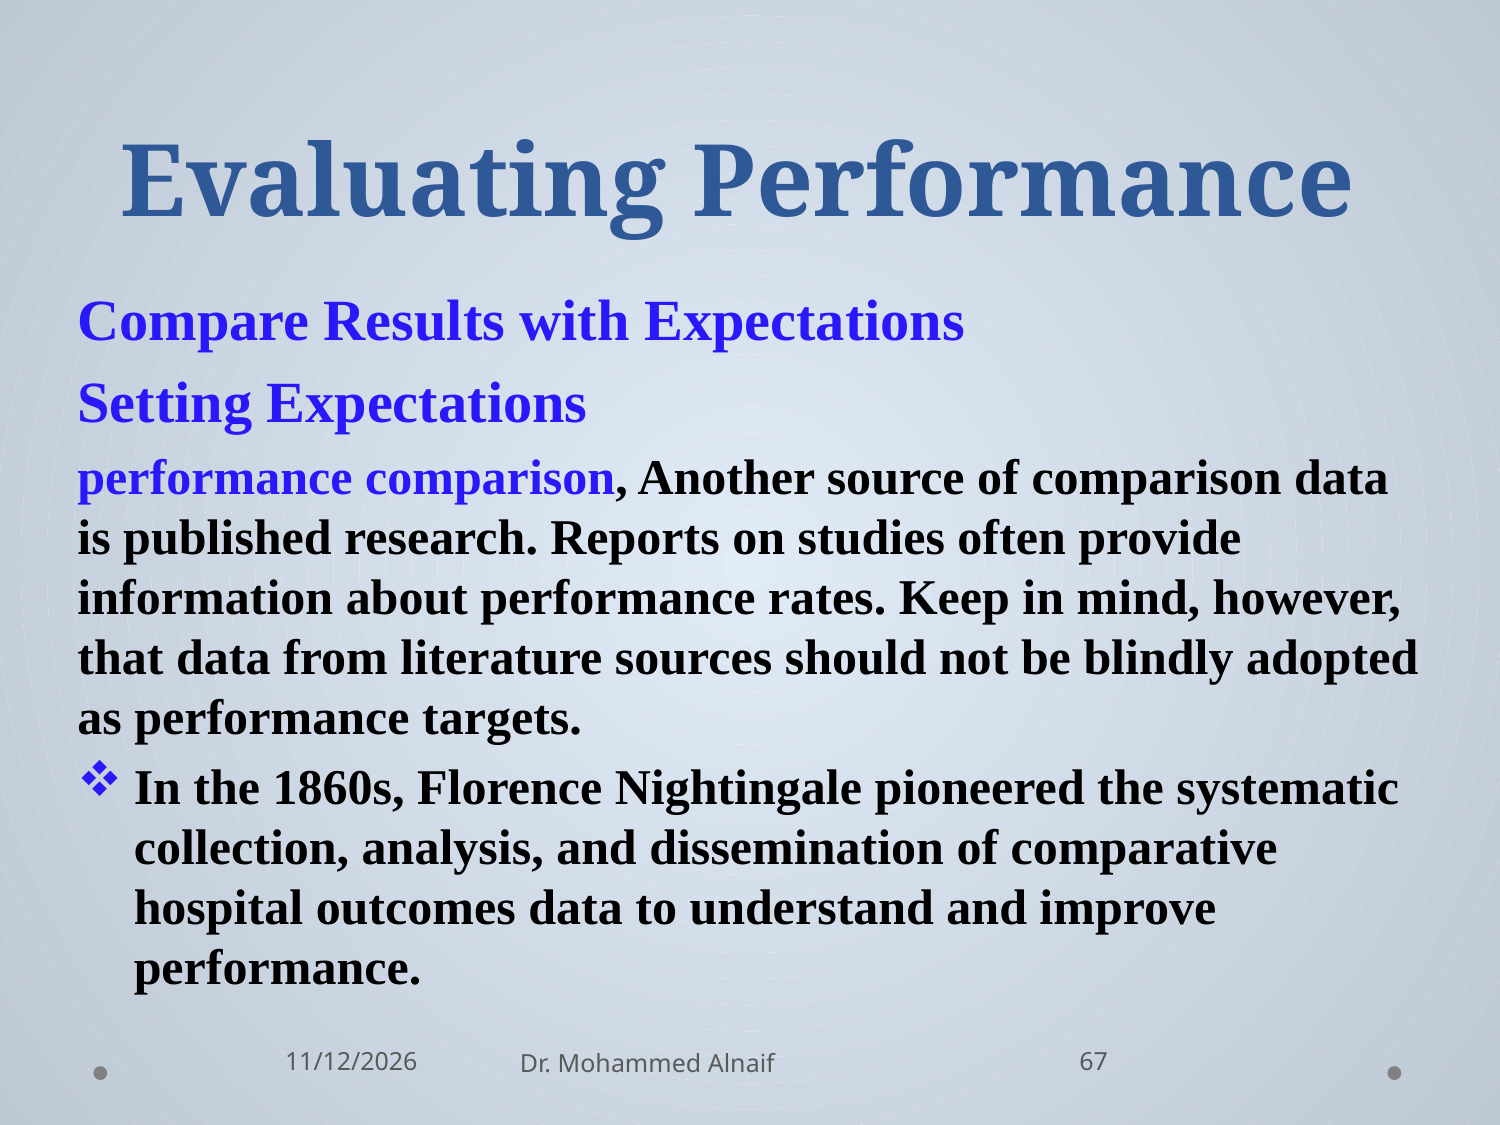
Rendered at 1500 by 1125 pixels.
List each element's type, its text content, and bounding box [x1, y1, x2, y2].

slide_number 67 [1074, 1025, 1425, 1100]
subtitle Compare Results with Expectations Setting Expectations performance comparison, Another source of comparison data is published research. Reports on studies often provide information about performance rates. Keep in mind, however, that data from literature sources should not be blindly adopted as performance targets. In the 1860s, Florence Nightingale pioneered the systematic collection, analysis, and dissemination of comparative hospital outcomes data to understand and improve performance. [62, 275, 1450, 1013]
footer Dr. Mohammed Alnaif [512, 1025, 988, 1100]
title Evaluating Performance [100, 78, 1376, 244]
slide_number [75, 1025, 425, 1100]
